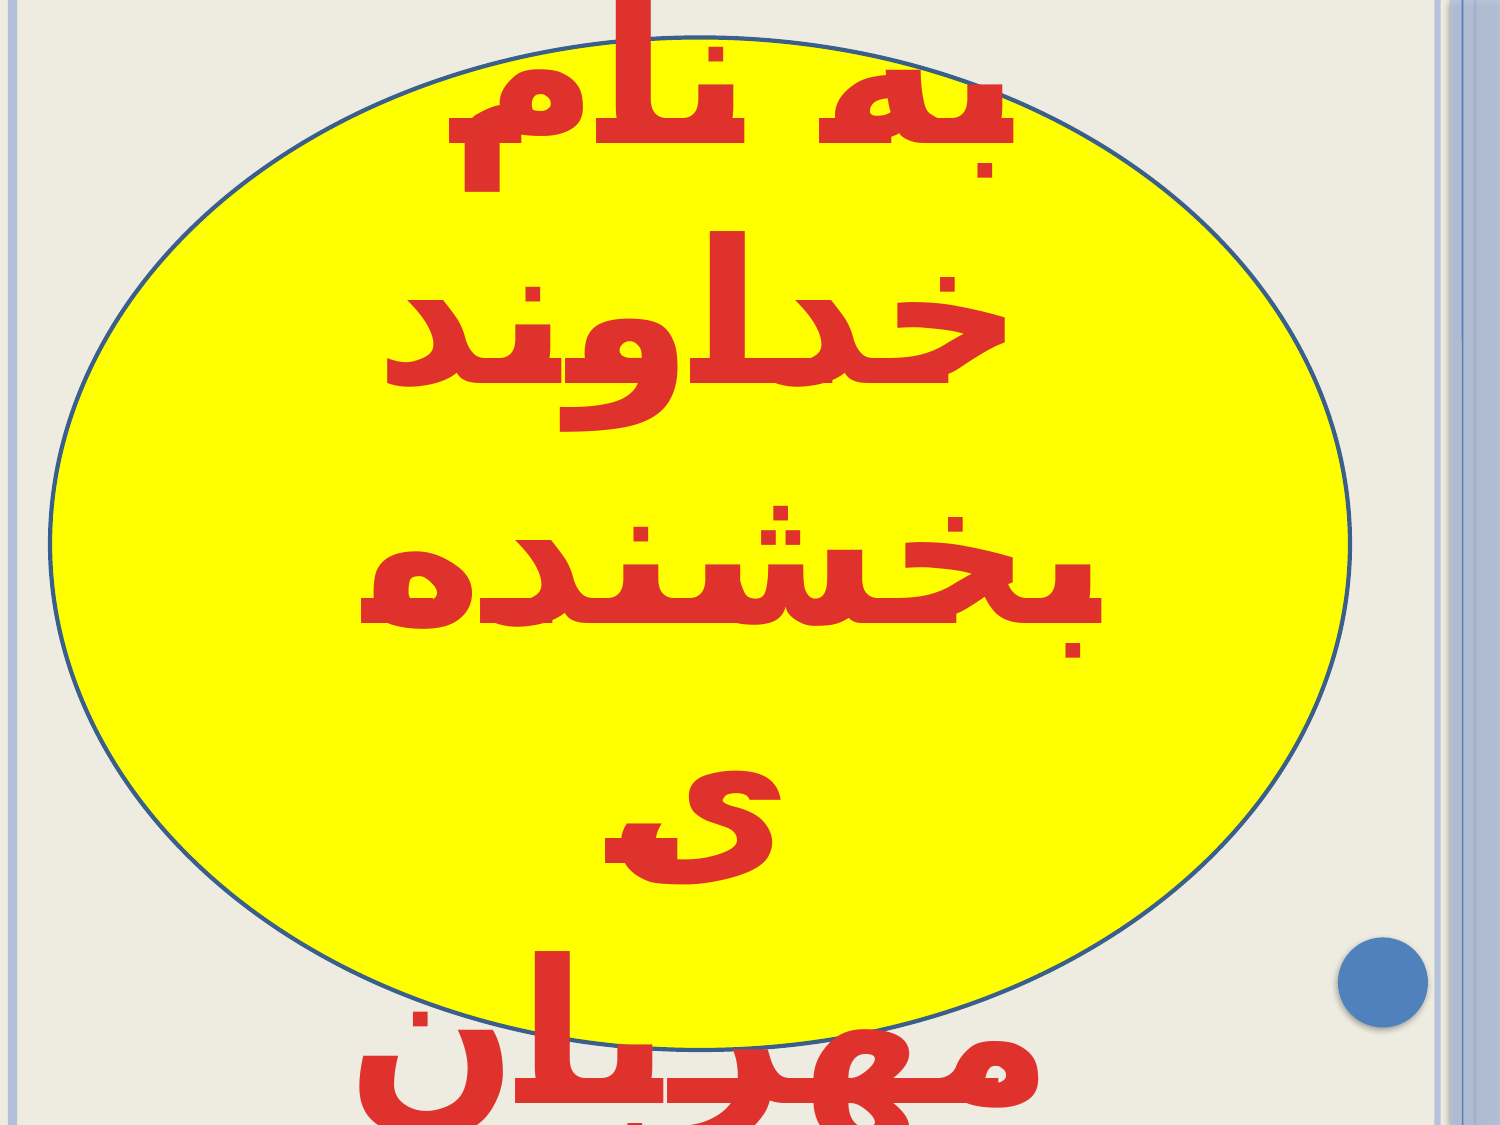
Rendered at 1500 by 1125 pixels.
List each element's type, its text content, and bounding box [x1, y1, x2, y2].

text_box به نام خداوند بخشنده ی مهربان [47, 35, 1353, 1053]
